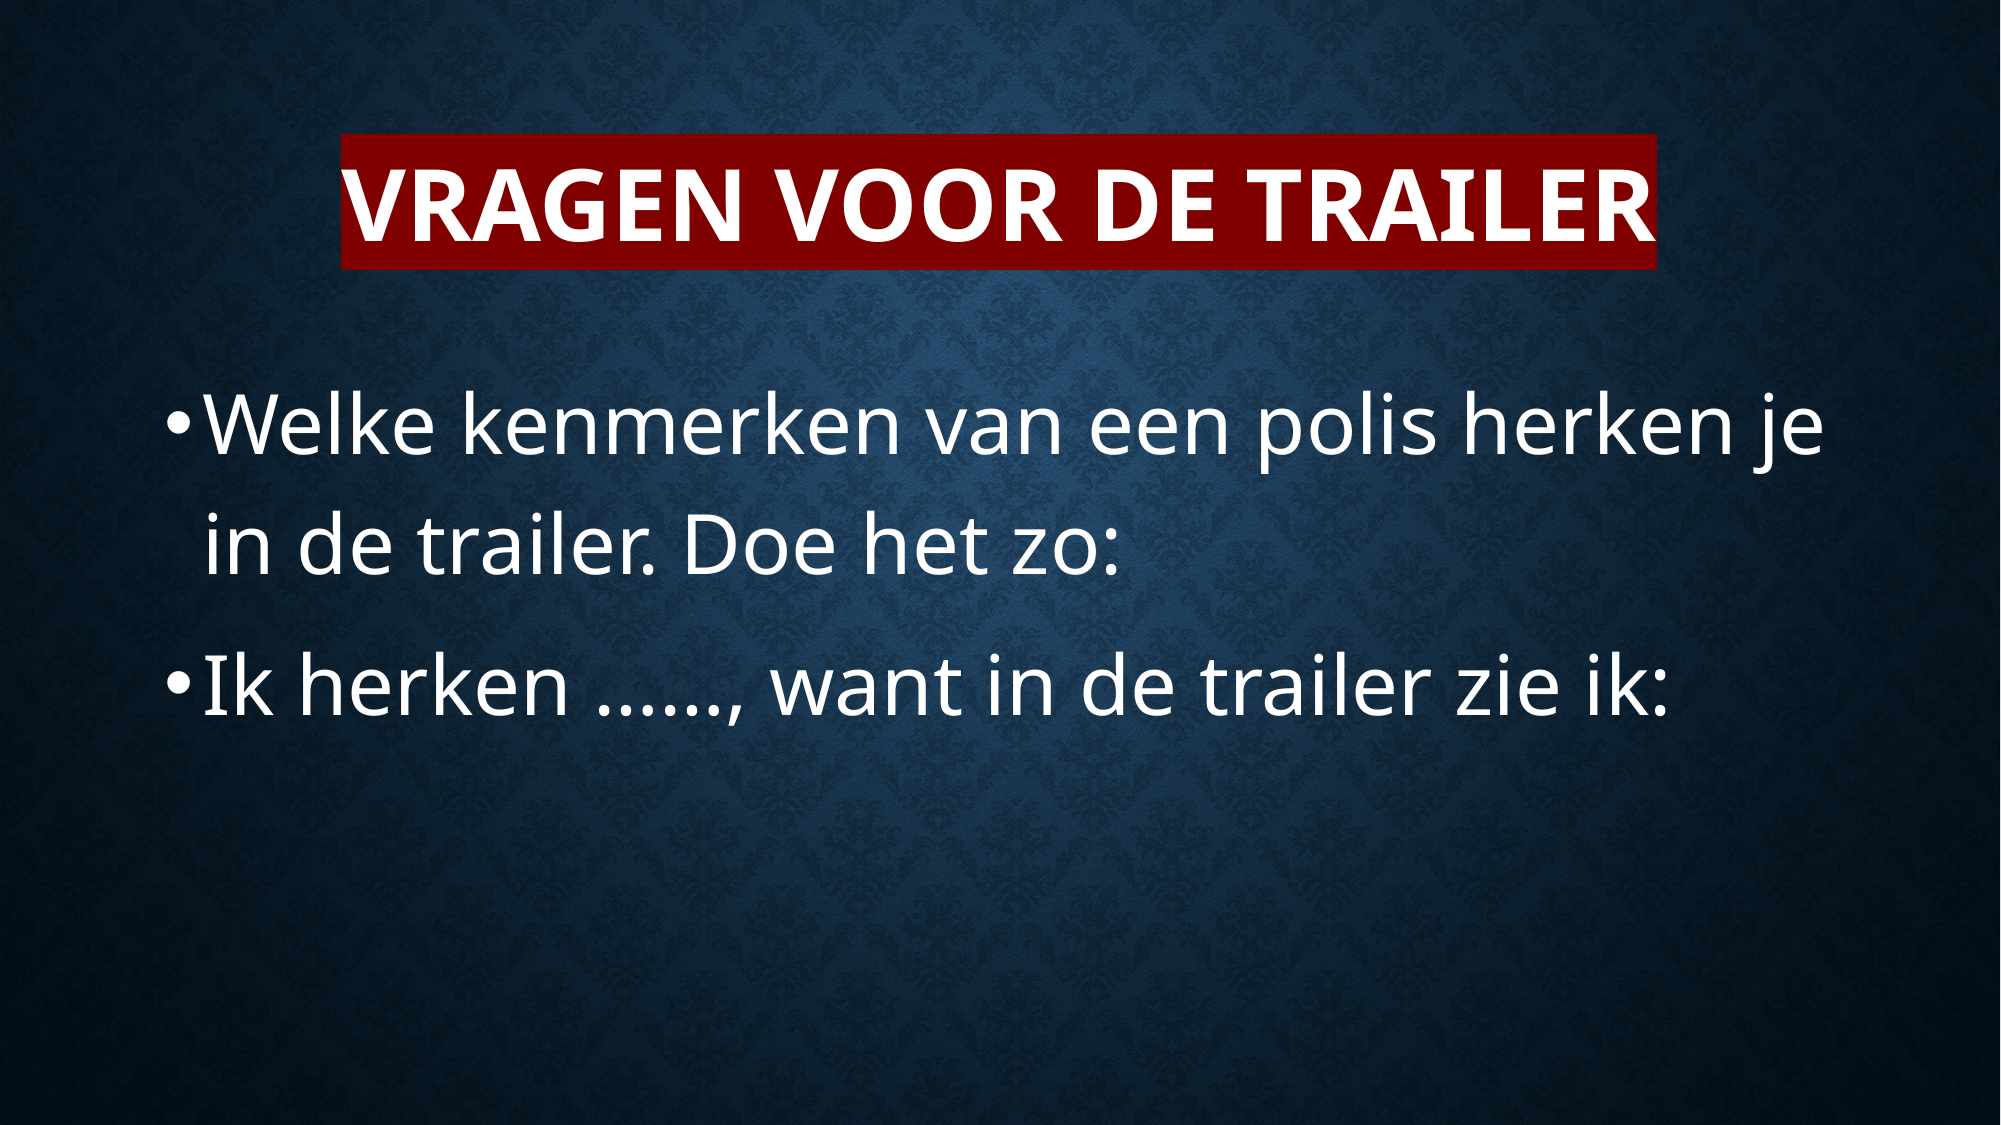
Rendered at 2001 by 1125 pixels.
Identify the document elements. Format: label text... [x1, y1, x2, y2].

title Vragen voor de trailer [149, 99, 1849, 318]
list Welke kenmerken van een polis herken je in de trailer. Doe het zo: Ik herken ……, want in de trailer zie ik: [149, 343, 1849, 950]
